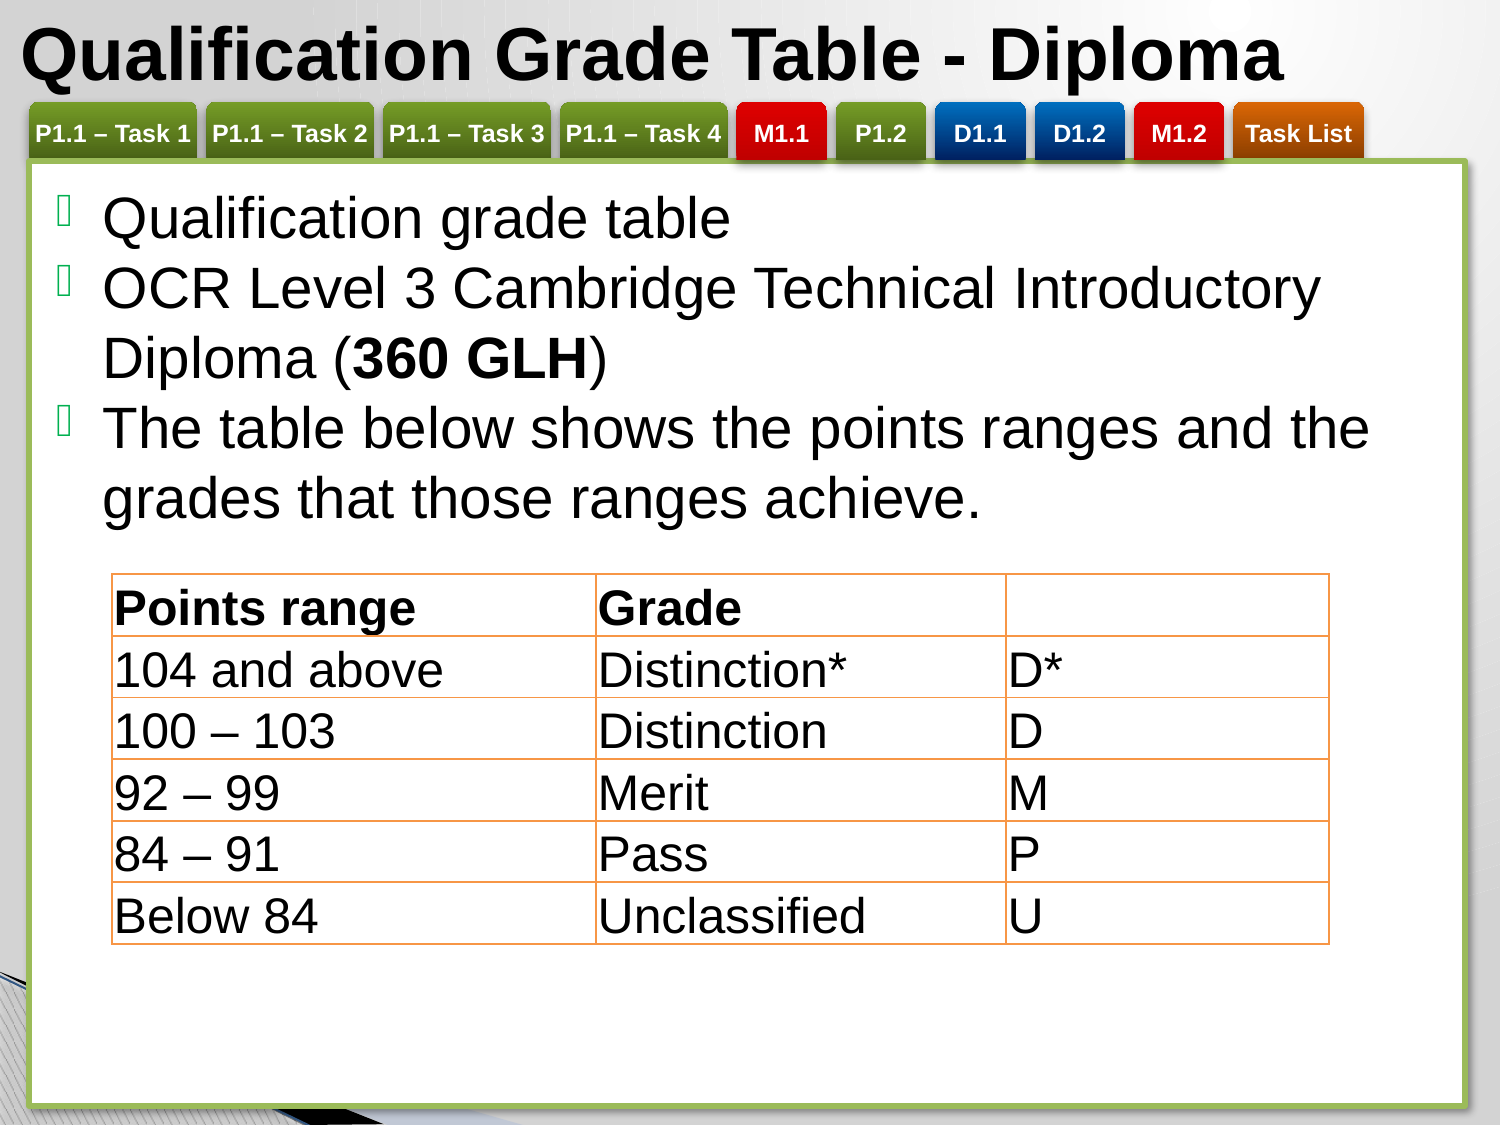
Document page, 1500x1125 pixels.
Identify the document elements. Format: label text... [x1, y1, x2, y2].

table_cell 84 – 91 [113, 822, 595, 881]
table_header Grade [597, 575, 1005, 635]
text_box e [551, 0, 603, 5]
table_cell Below 84 [113, 883, 595, 943]
table_header [1007, 575, 1328, 635]
text_box Qualification grade table OCR Level 3 Cambridge Technical Introductory Diploma (360 GLH) The table below shows the points ranges and the grades that those ranges achieve. [41, 172, 1447, 538]
table_cell Unclassified [597, 883, 1005, 943]
table_cell Distinction* [597, 637, 1005, 697]
table_cell U [1007, 883, 1328, 943]
table_cell 92 – 99 [113, 760, 595, 820]
table_cell 104 and above [113, 637, 595, 697]
title Qualification Grade Table - Diploma [5, 0, 1447, 102]
table_cell D [1007, 698, 1328, 758]
picture [281, 1114, 303, 1125]
table_cell 100 – 103 [113, 698, 595, 758]
table_cell Distinction [597, 698, 1005, 758]
table_cell P [1007, 822, 1328, 881]
table_cell Merit [597, 760, 1005, 820]
table_header Points range [113, 575, 595, 635]
table_cell Pass [597, 822, 1005, 881]
table_cell D* [1007, 637, 1328, 697]
table_cell M [1007, 760, 1328, 820]
